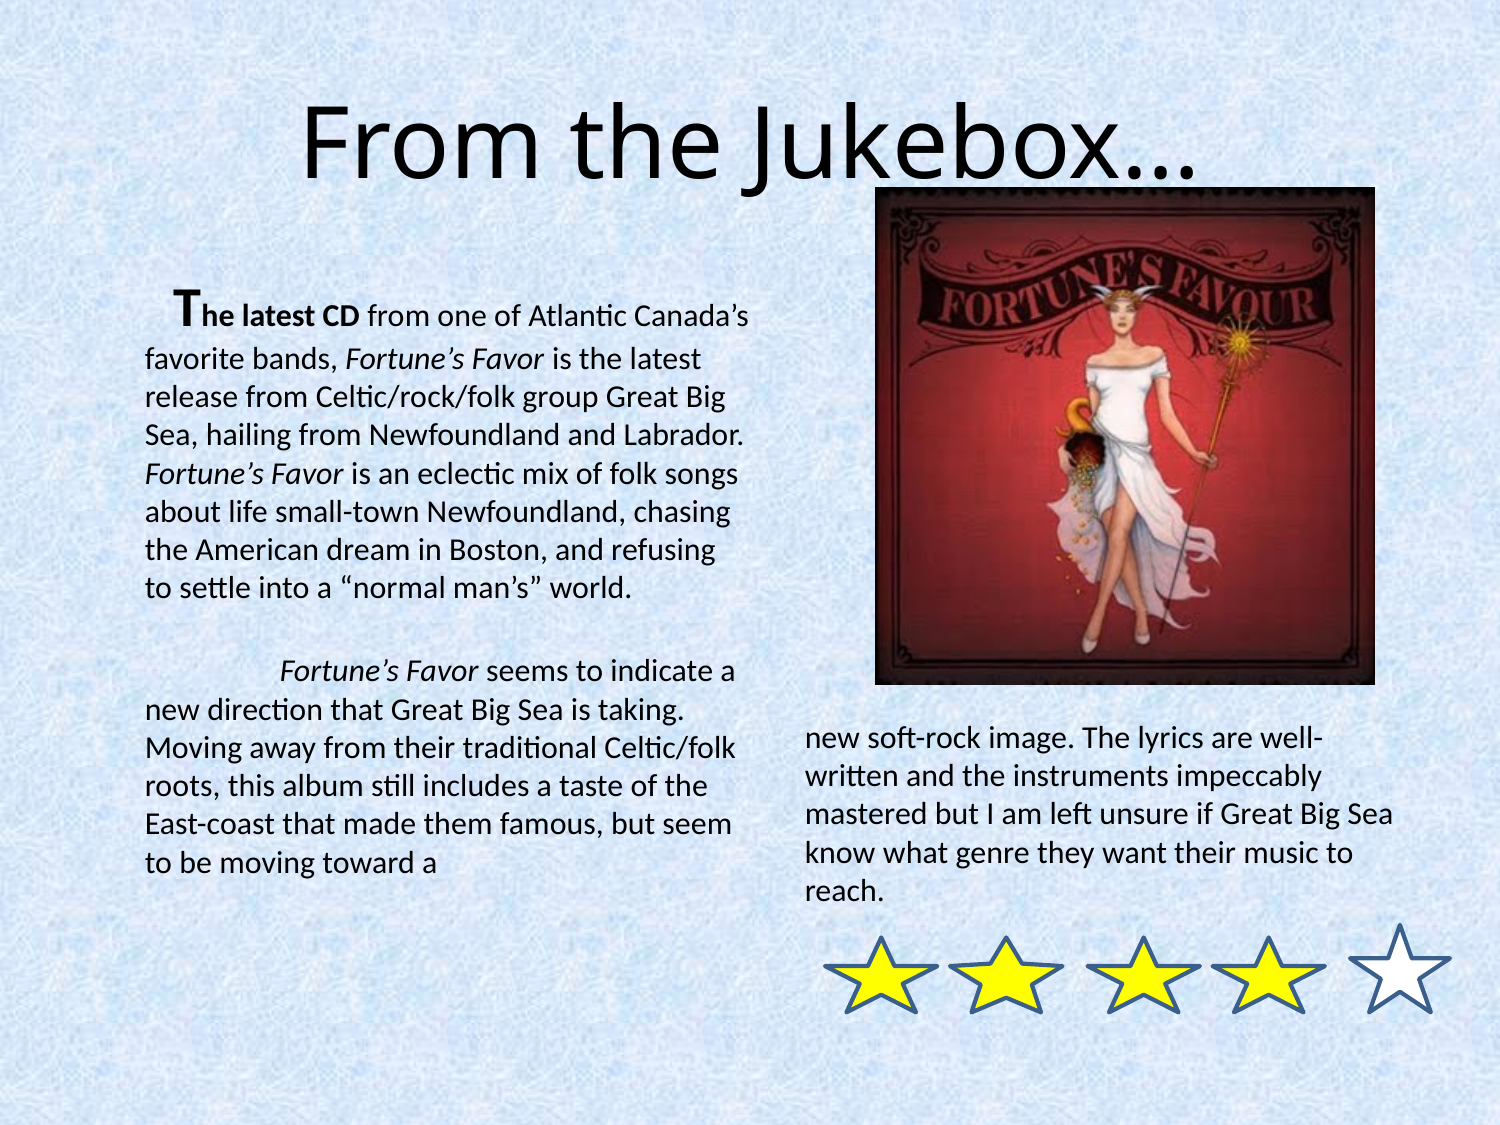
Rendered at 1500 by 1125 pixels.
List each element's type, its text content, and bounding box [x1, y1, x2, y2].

title From the Jukebox… [75, 45, 1425, 233]
text_box [1210, 935, 1327, 1015]
picture [0, 0, 1500, 1125]
text_box [947, 935, 1065, 1015]
text_box [822, 935, 940, 1015]
list The latest CD from one of Atlantic Canada’s favorite bands, Fortune’s Favor is the latest release from Celtic/rock/folk group Great Big Sea, hailing from Newfoundland and Labrador. Fortune’s Favor is an eclectic mix of folk songs about life small-town Newfoundland, chasing the American dream in Boston, and refusing to settle into a “normal man’s” world. Fortune’s Favor seems to indicate a new direction that Great Big Sea is taking. Moving away from their traditional Celtic/folk roots, this album still includes a taste of the East-coast that made them famous, but seem to be moving toward a new soft-rock image. The lyrics are well-written and the instruments impeccably mastered but I am left unsure if Great Big Sea know what genre they want their music to reach. [75, 262, 1425, 1088]
text_box [1347, 922, 1452, 1015]
text_box [1085, 935, 1202, 1015]
